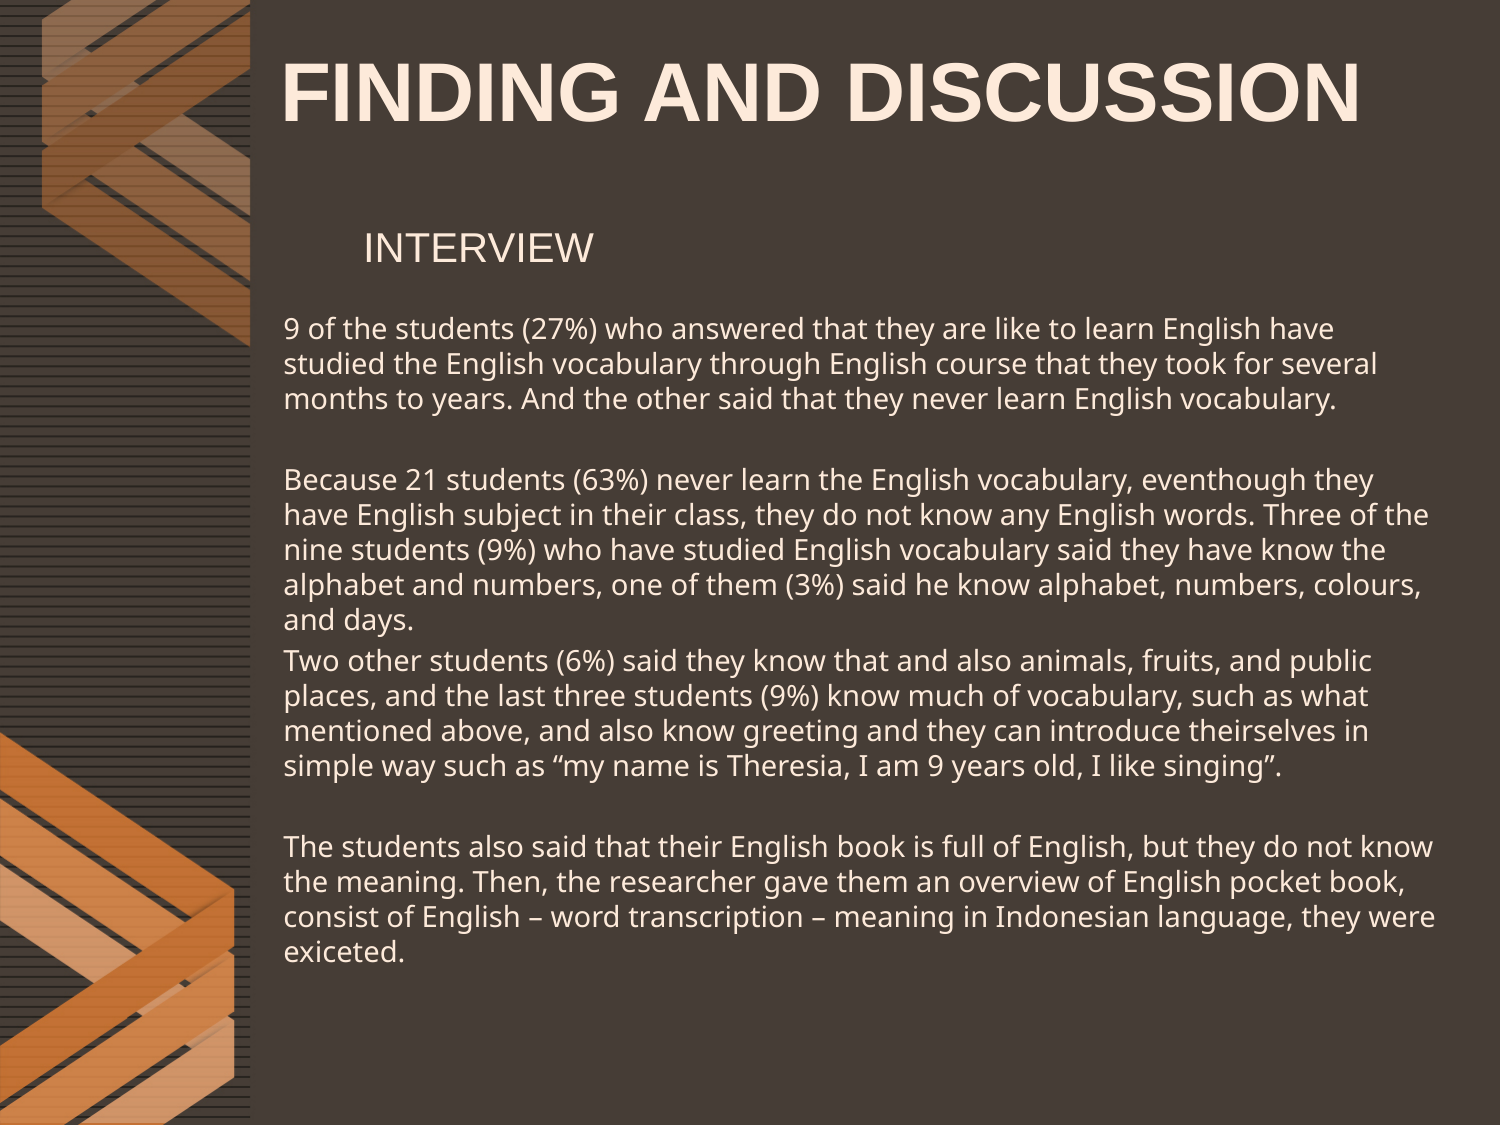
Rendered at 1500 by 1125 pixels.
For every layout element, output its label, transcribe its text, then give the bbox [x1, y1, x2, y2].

list 9 of the students (27%) who answered that they are like to learn English have studied the English vocabulary through English course that they took for several months to years. And the other said that they never learn English vocabulary. Because 21 students (63%) never learn the English vocabulary, eventhough they have English subject in their class, they do not know any English words. Three of the nine students (9%) who have studied English vocabulary said they have know the alphabet and numbers, one of them (3%) said he know alphabet, numbers, colours, and days. Two other students (6%) said they know that and also animals, fruits, and public places, and the last three students (9%) know much of vocabulary, such as what mentioned above, and also know greeting and they can introduce theirselves in simple way such as “my name is Theresia, I am 9 years old, I like singing”. The students also said that their English book is full of English, but they do not know the meaning. Then, the researcher gave them an overview of English pocket book, consist of English – word transcription – meaning in Indonesian language, they were exiceted. [218, 302, 1459, 984]
picture [0, 0, 1500, 1125]
title FINDING AND DISCUSSION [265, 0, 1500, 176]
list INTERVIEW [348, 208, 1425, 284]
